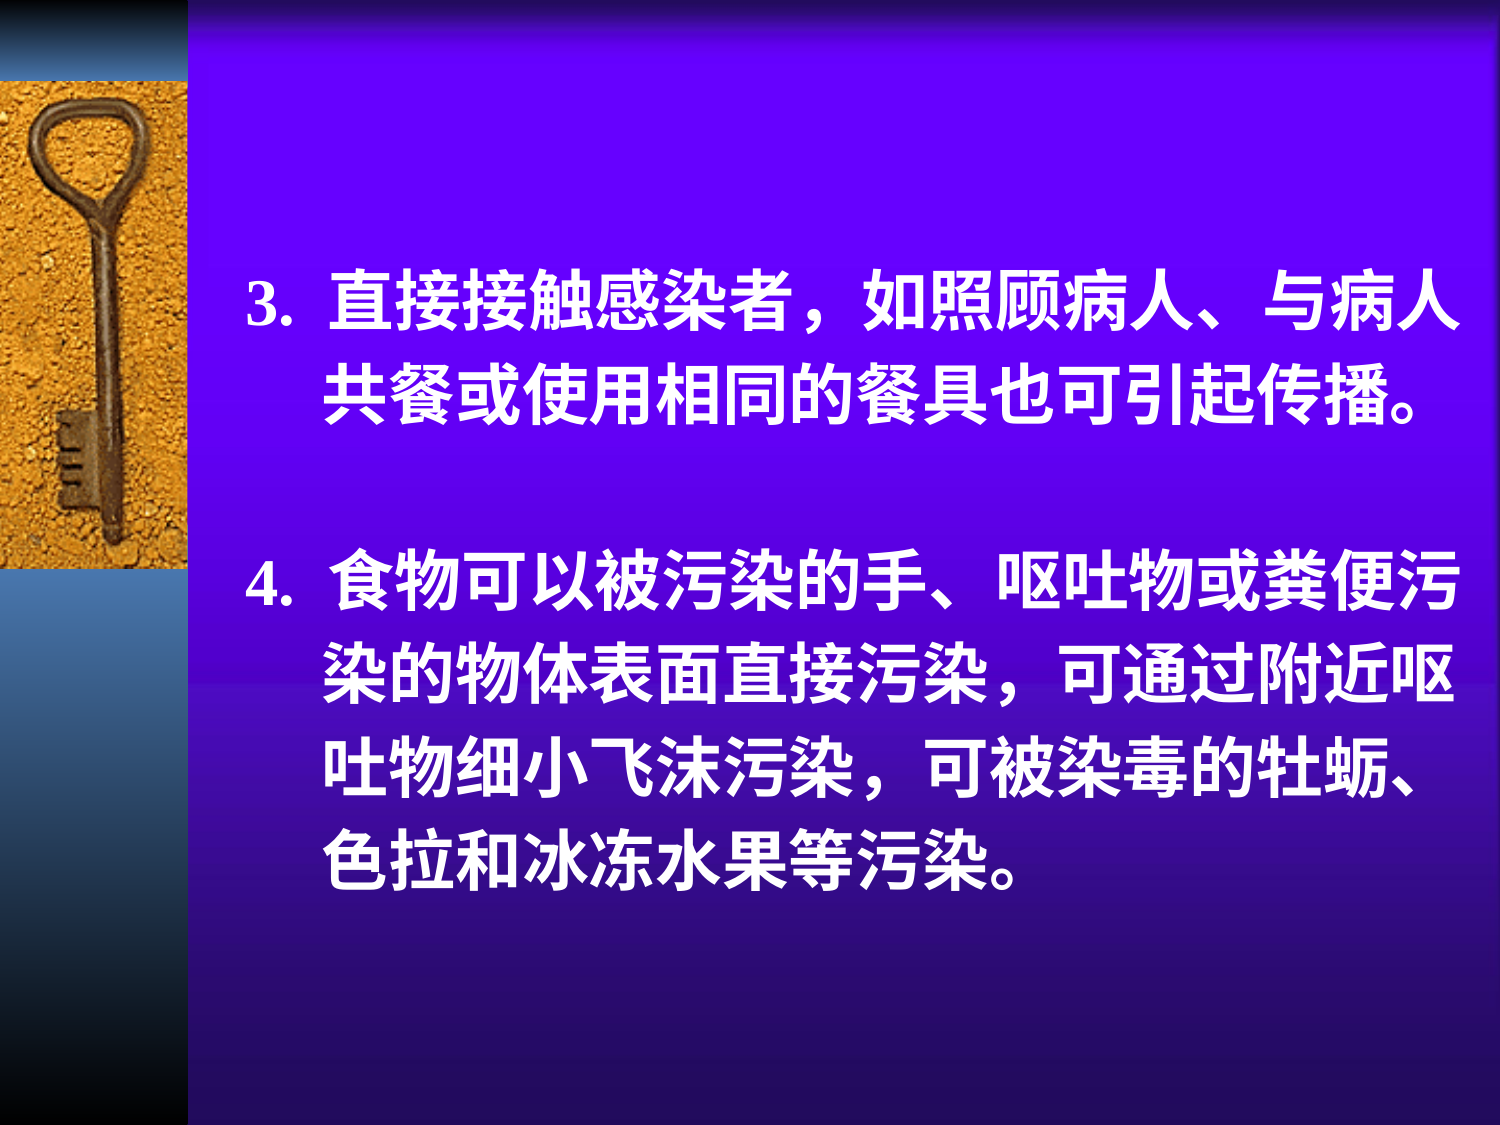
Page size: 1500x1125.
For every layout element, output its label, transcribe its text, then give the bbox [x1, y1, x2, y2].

text_box 3. 直接接触感染者，如照顾病人、与病人 共餐或使用相同的餐具也可引起传播。 4. 食物可以被污染的手、呕吐物或粪便污 染的物体表面直接污染，可通过附近呕 吐物细小飞沫污染，可被染毒的牡蛎、 色拉和冰冻水果等污染。 [230, 0, 1500, 907]
picture [0, 0, 1500, 1125]
